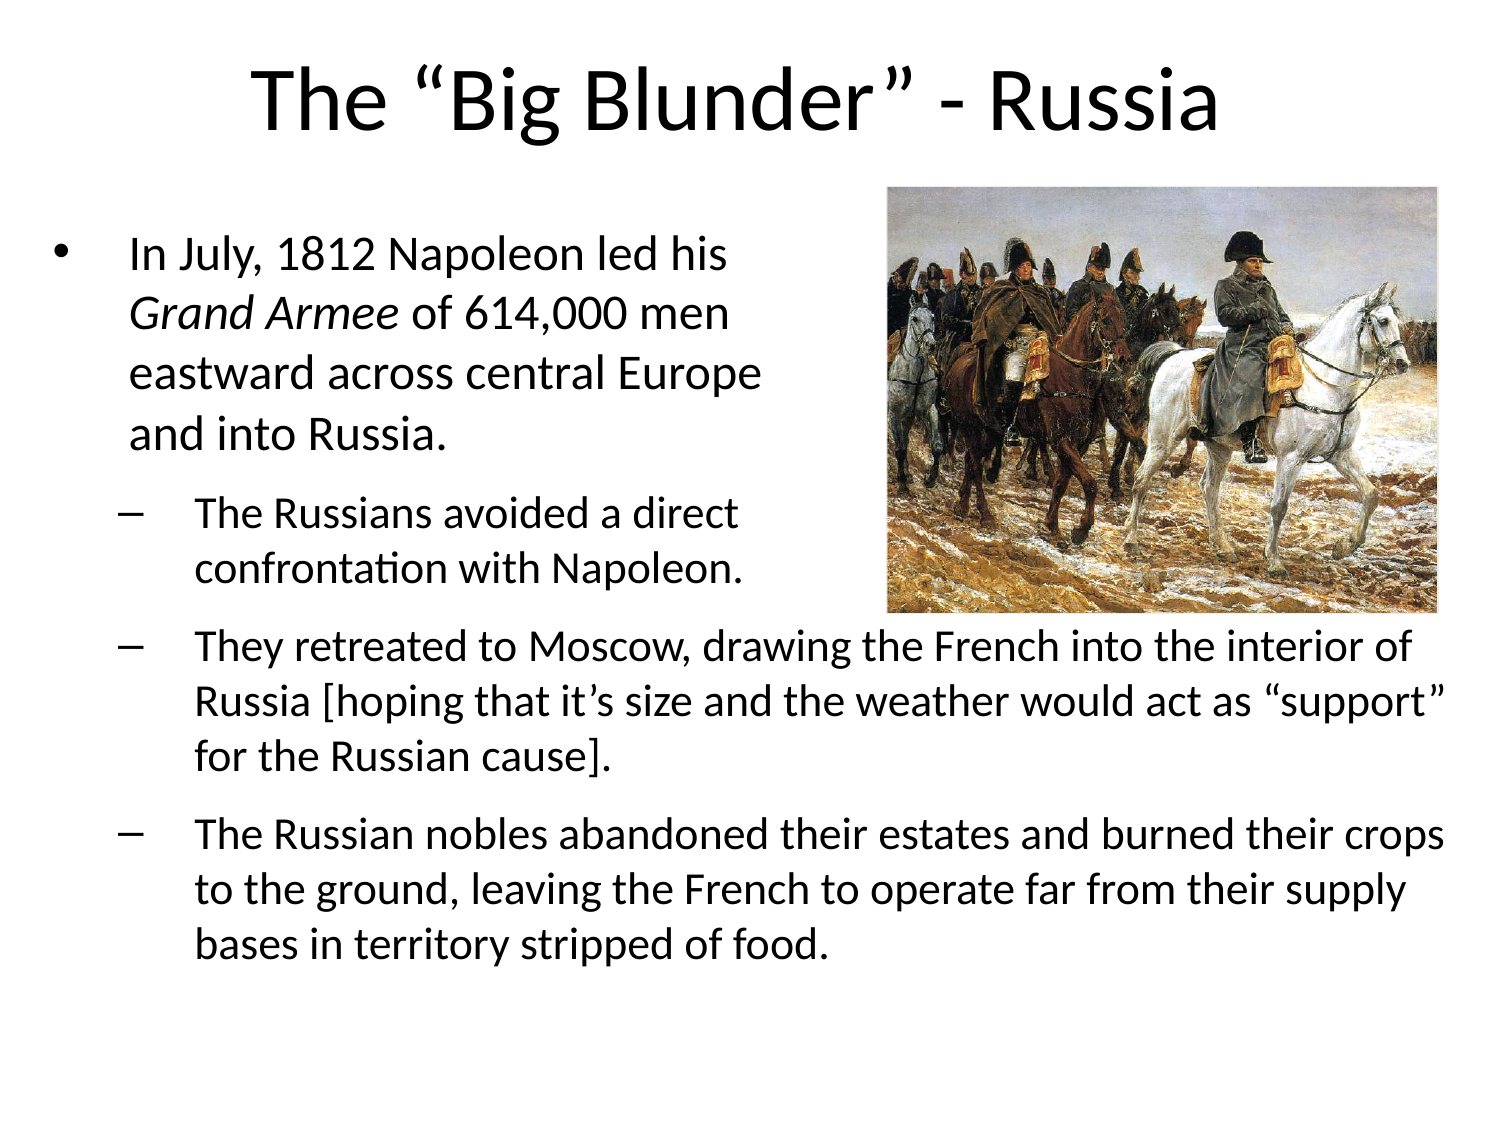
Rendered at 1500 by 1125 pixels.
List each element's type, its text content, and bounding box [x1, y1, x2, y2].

title The “Big Blunder” - Russia [62, 0, 1413, 188]
list In July, 1812 Napoleon led his Grand Armee of 614,000 men eastward across central Europe and into Russia. The Russians avoided a direct confrontation with Napoleon. They retreated to Moscow, drawing the French into the interior of Russia [hoping that it’s size and the weather would act as “support” for the Russian cause]. The Russian nobles abandoned their estates and burned their crops to the ground, leaving the French to operate far from their supply bases in territory stripped of food. [37, 212, 1463, 1075]
picture [887, 187, 1438, 613]
